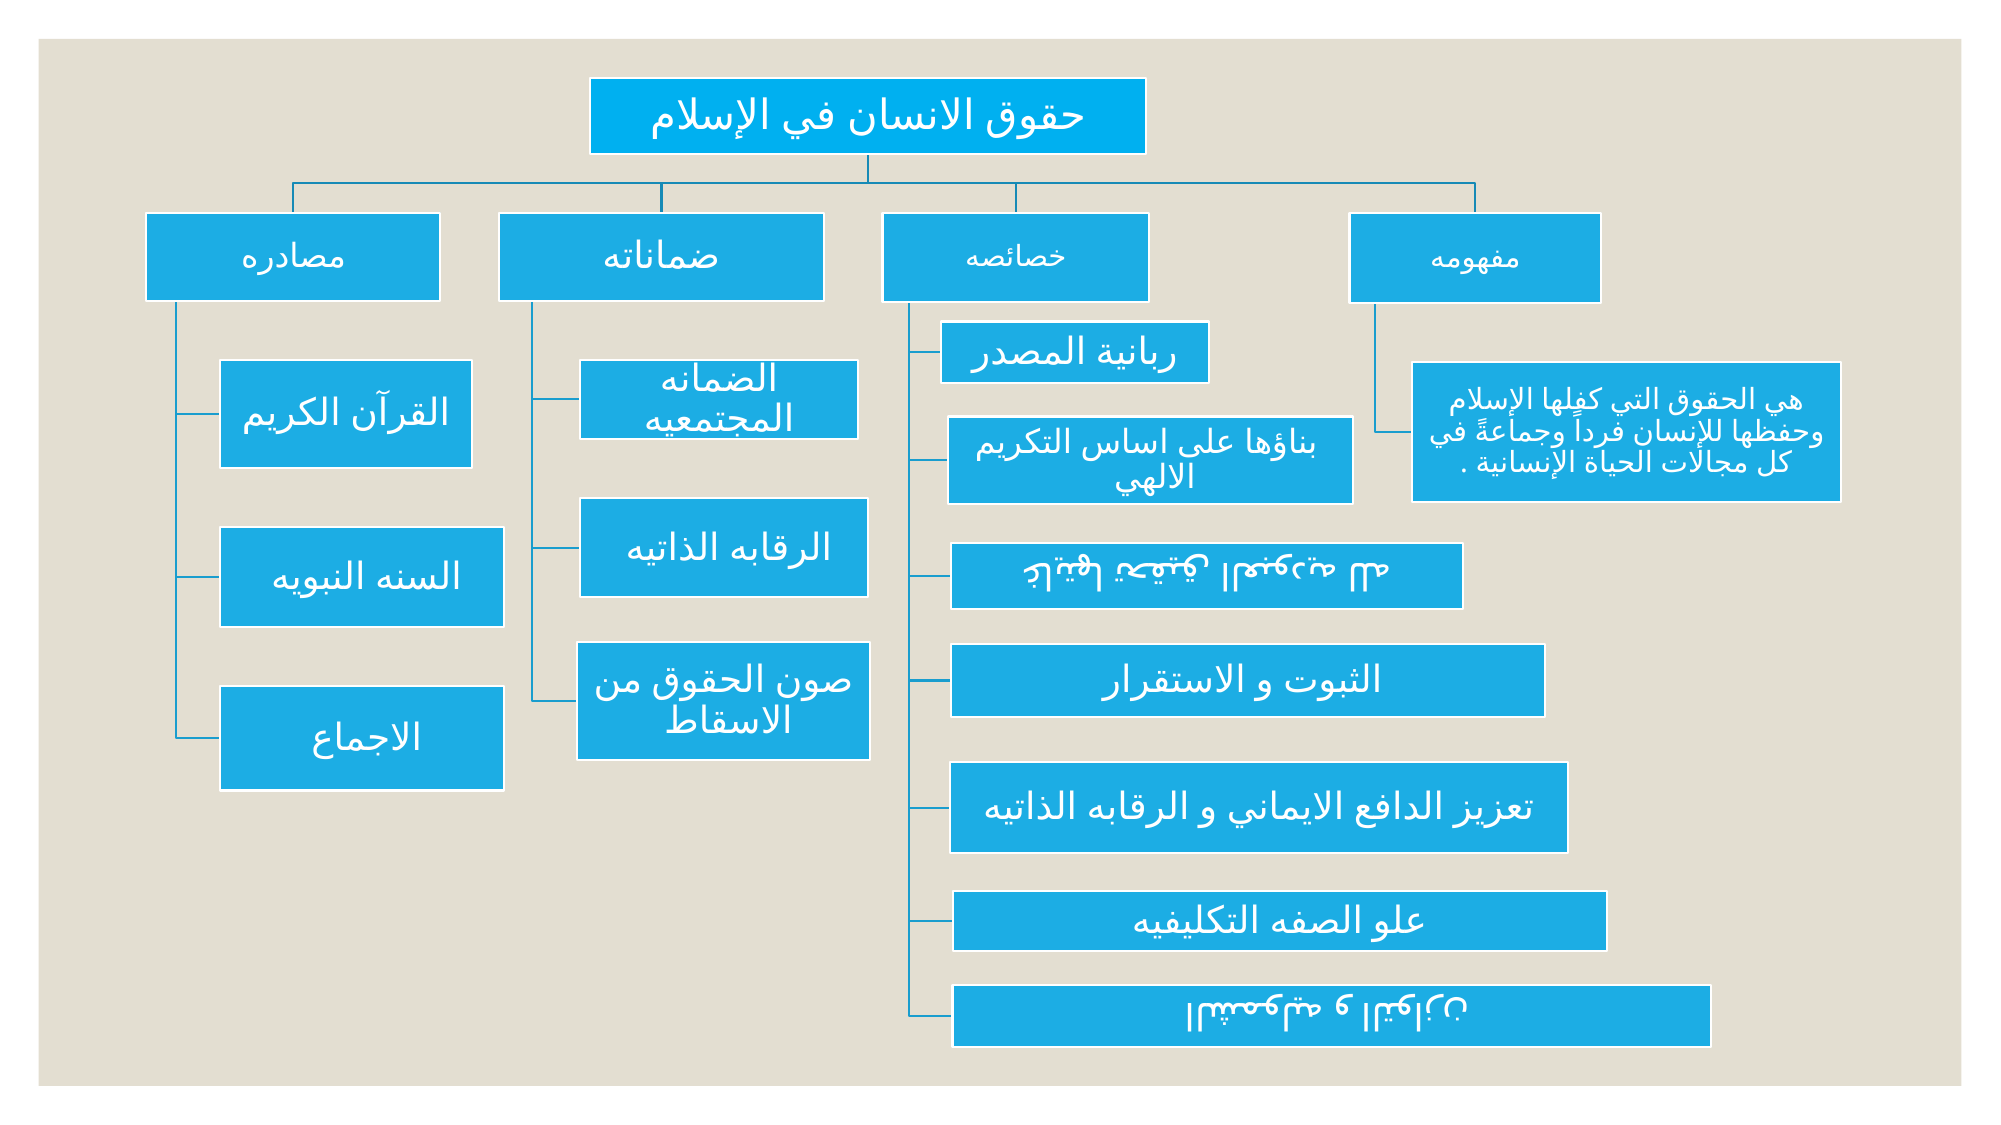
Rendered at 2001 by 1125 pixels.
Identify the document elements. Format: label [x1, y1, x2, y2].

text_box [54, 77, 1933, 1125]
